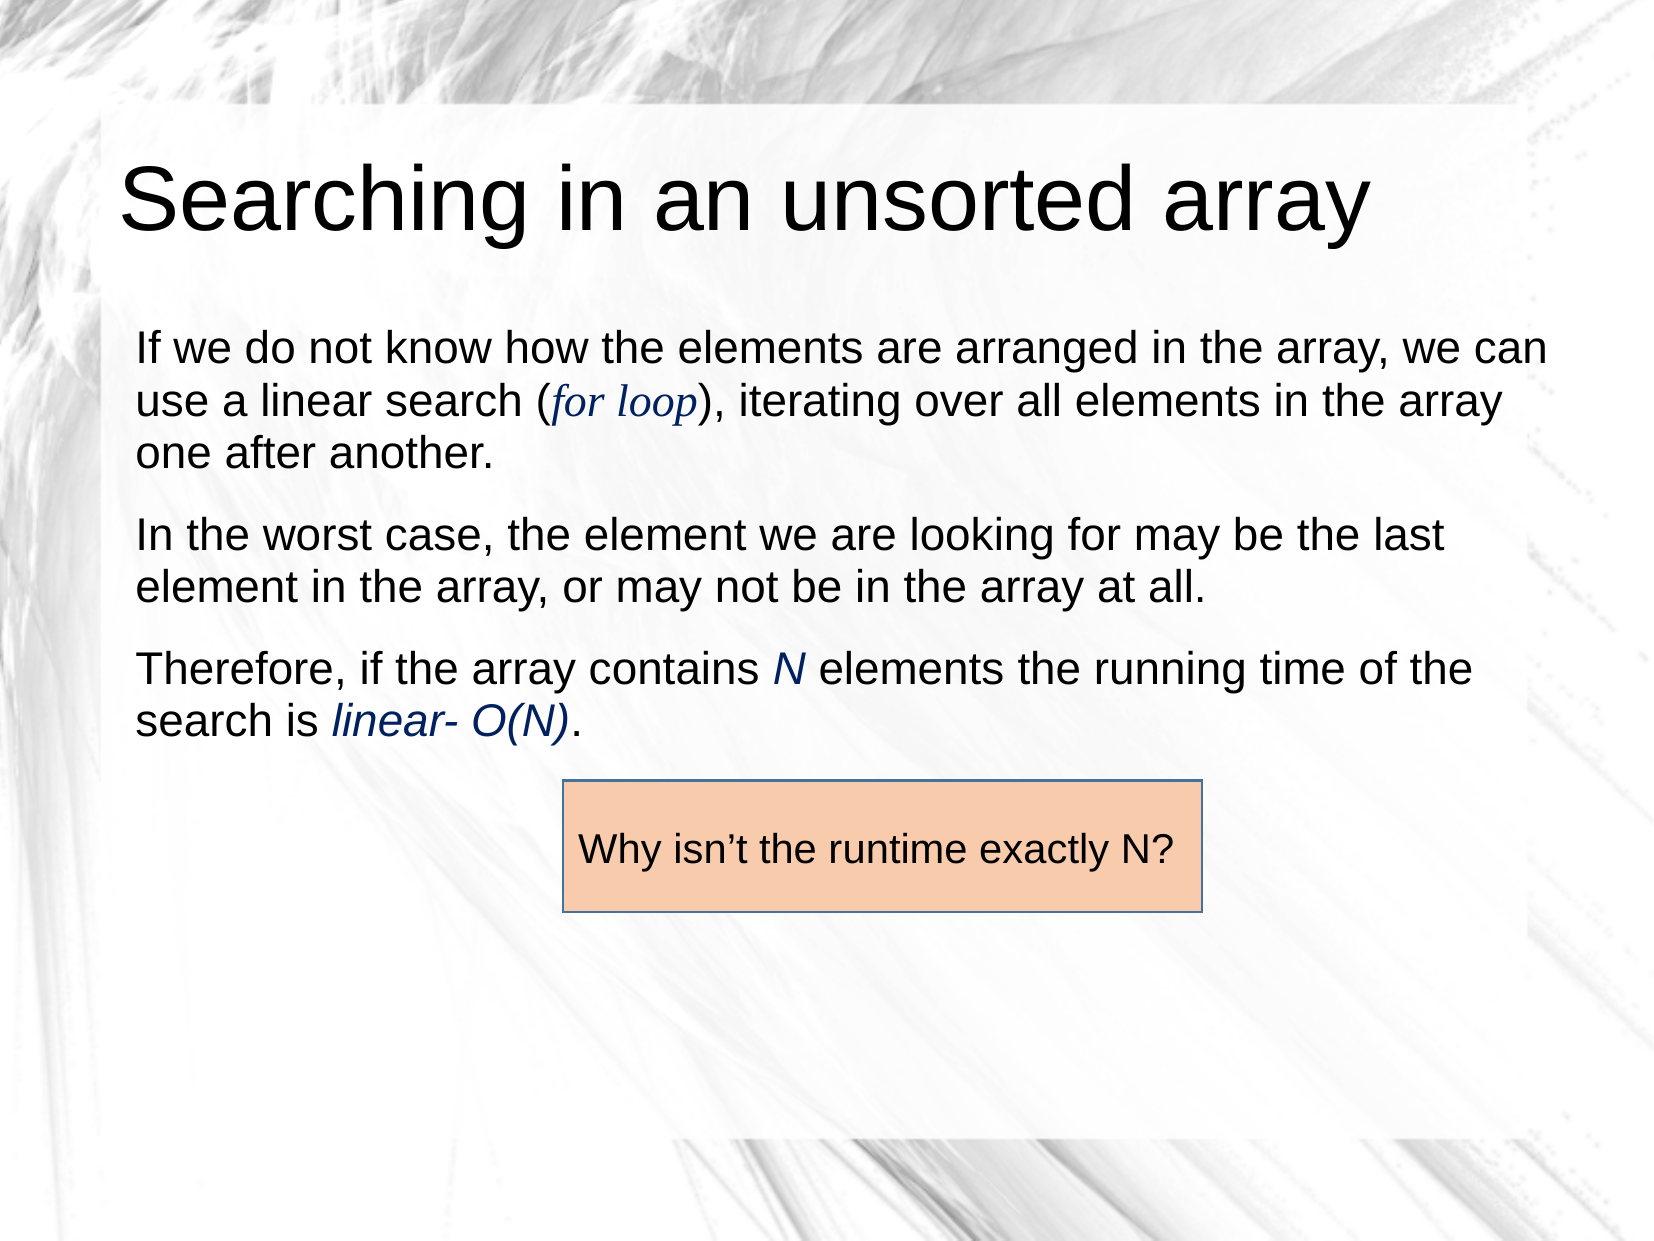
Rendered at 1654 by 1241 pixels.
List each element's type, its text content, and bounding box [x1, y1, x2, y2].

text_box Why isn’t the runtime exactly N? [563, 780, 1202, 913]
picture [0, 0, 1654, 1241]
title Searching in an unsorted array [118, 112, 1506, 281]
list If we do not know how the elements are arranged in the array, we can use a linear search (for loop), iterating over all elements in the array one after another. In the worst case, the element we are looking for may be the last element in the array, or may not be in the array at all. Therefore, if the array contains N elements the running time of the search is linear- O(N). [118, 319, 1571, 1109]
